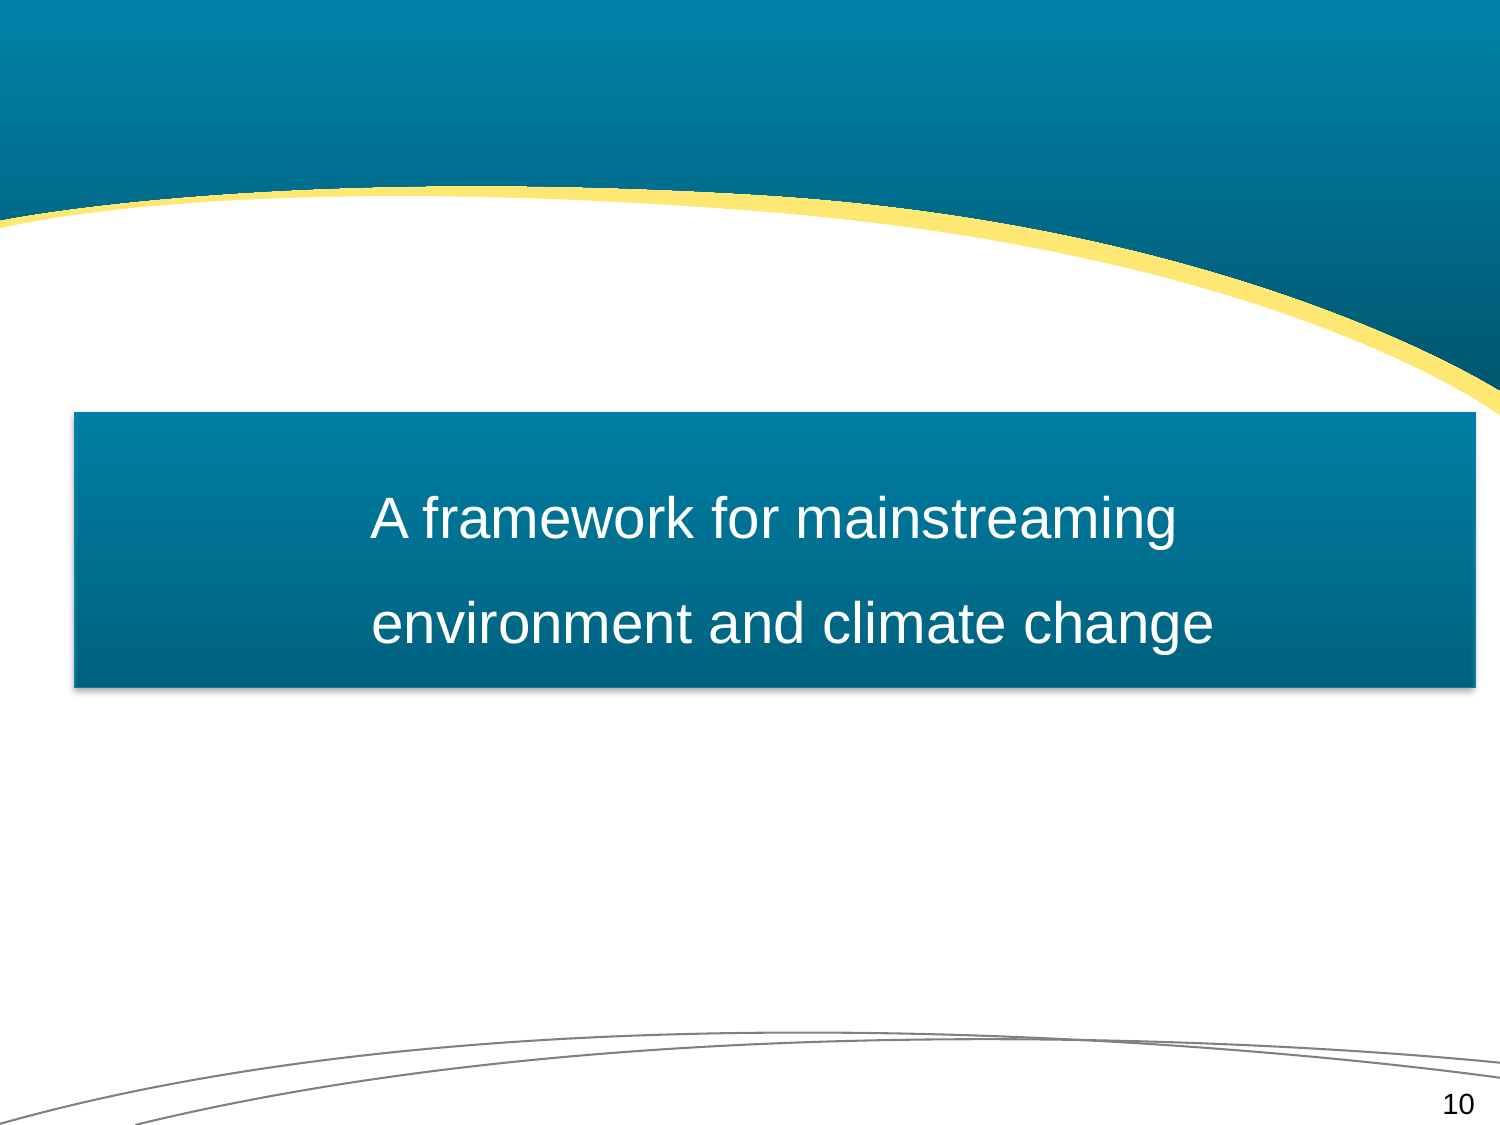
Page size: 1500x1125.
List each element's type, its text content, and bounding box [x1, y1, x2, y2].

list A framework for mainstreaming environment and climate change [74, 412, 1476, 688]
slide_number 10 [1124, 1084, 1476, 1113]
